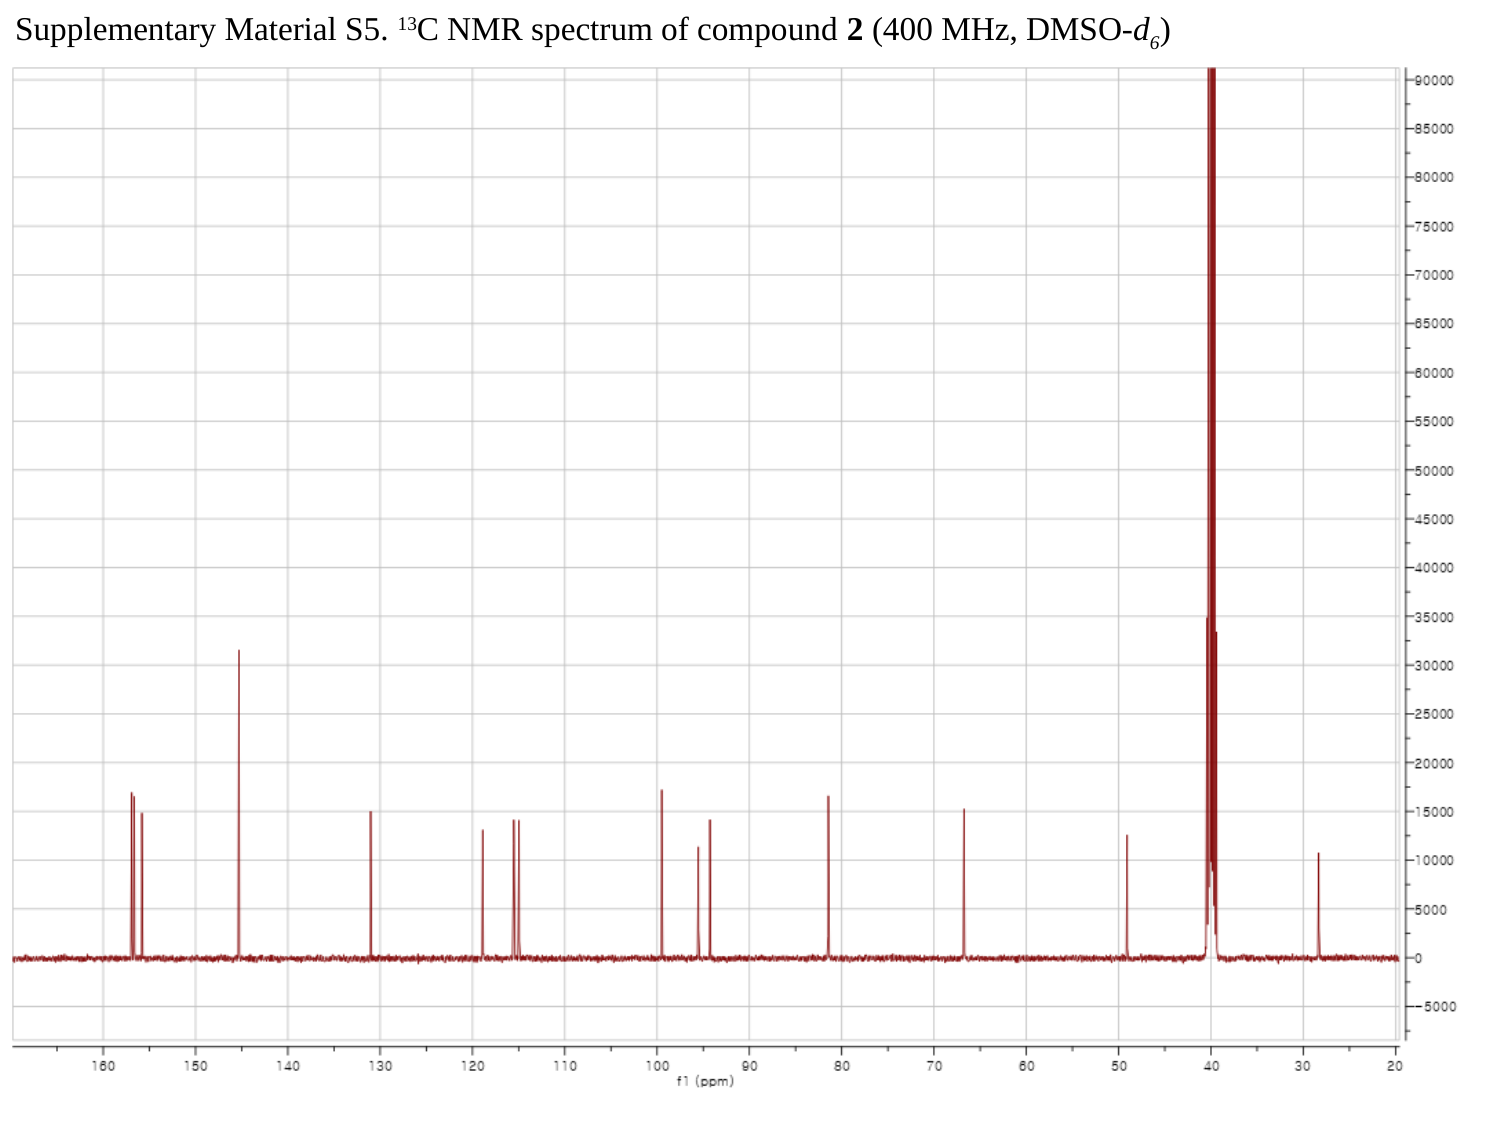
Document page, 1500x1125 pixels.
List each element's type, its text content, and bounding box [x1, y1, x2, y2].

text_box Supplementary Material S5. 13C NMR spectrum of compound 2 (400 MHz, DMSO-d6) [0, 0, 1500, 54]
picture [0, 55, 1500, 1104]
